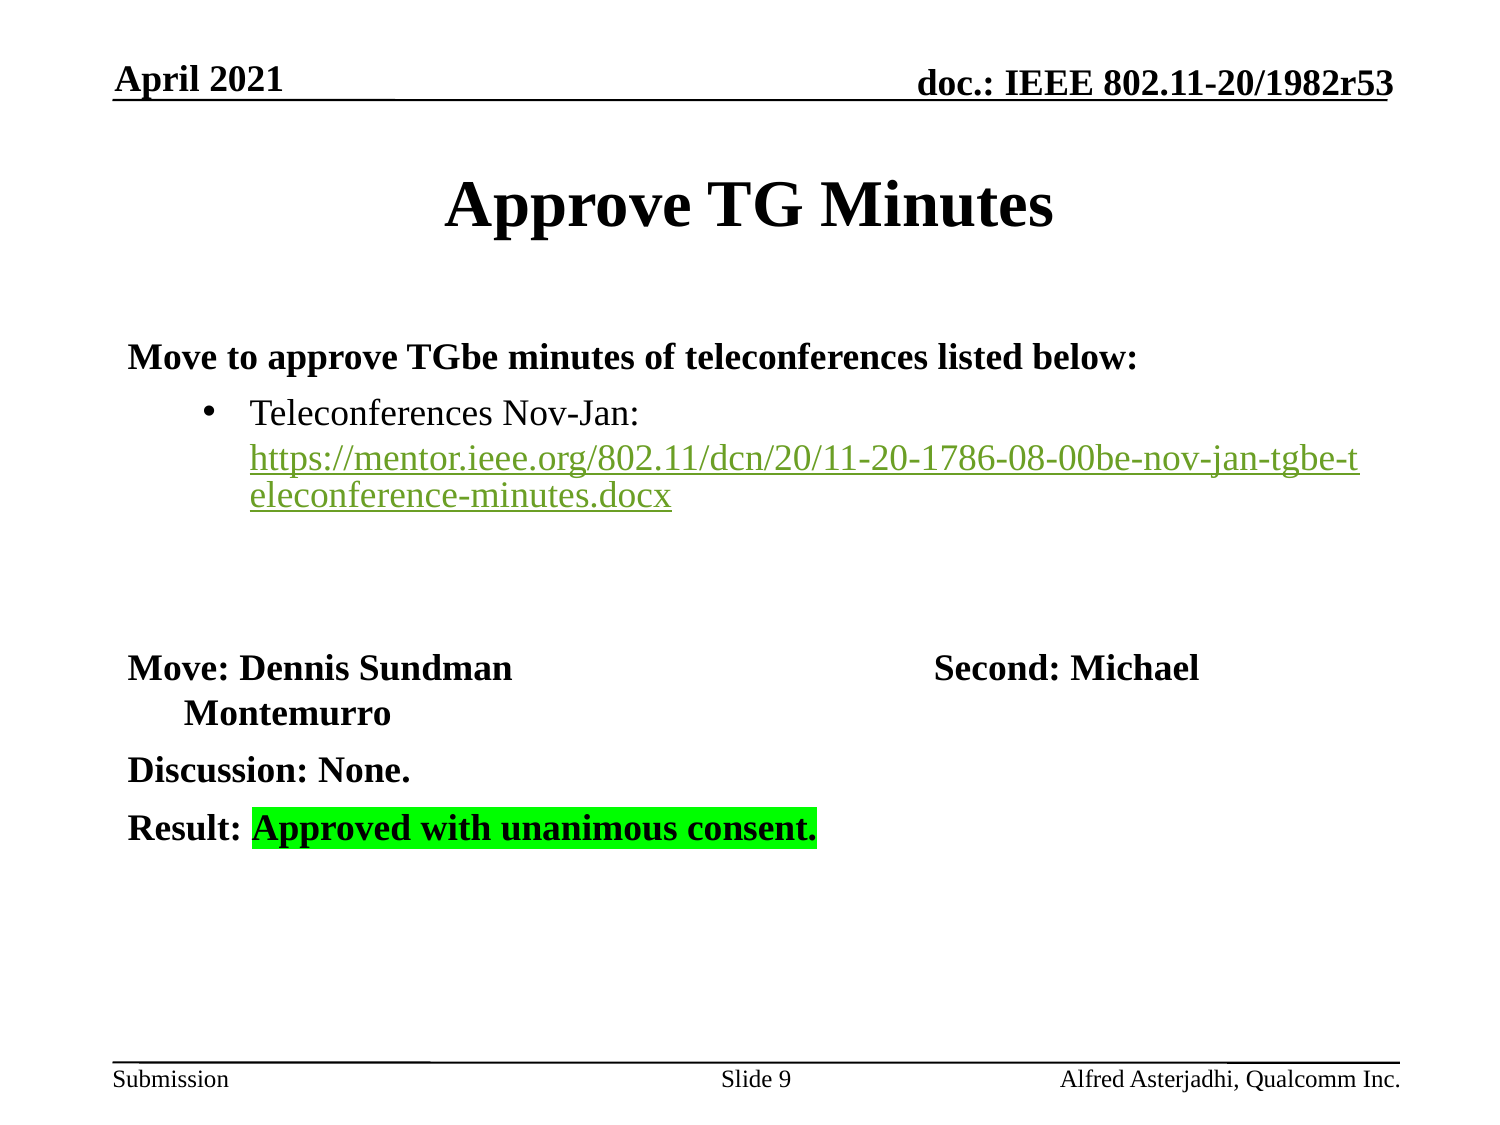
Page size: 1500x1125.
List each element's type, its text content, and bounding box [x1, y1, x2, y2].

list Move to approve TGbe minutes of teleconferences listed below: Teleconferences Nov-Jan: https://mentor.ieee.org/802.11/dcn/20/11-20-1786-08-00be-nov-jan-tgbe-teleconference-minutes.docx Move: Dennis Sundman Second: Michael Montemurro Discussion: None. Result: Approved with unanimous consent. [112, 324, 1388, 1000]
footer Alfred Asterjadhi, Qualcomm Inc. [878, 1061, 1402, 1093]
slide_number Slide 9 [712, 1061, 800, 1123]
title Approve TG Minutes [112, 112, 1388, 288]
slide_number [114, 54, 423, 100]
